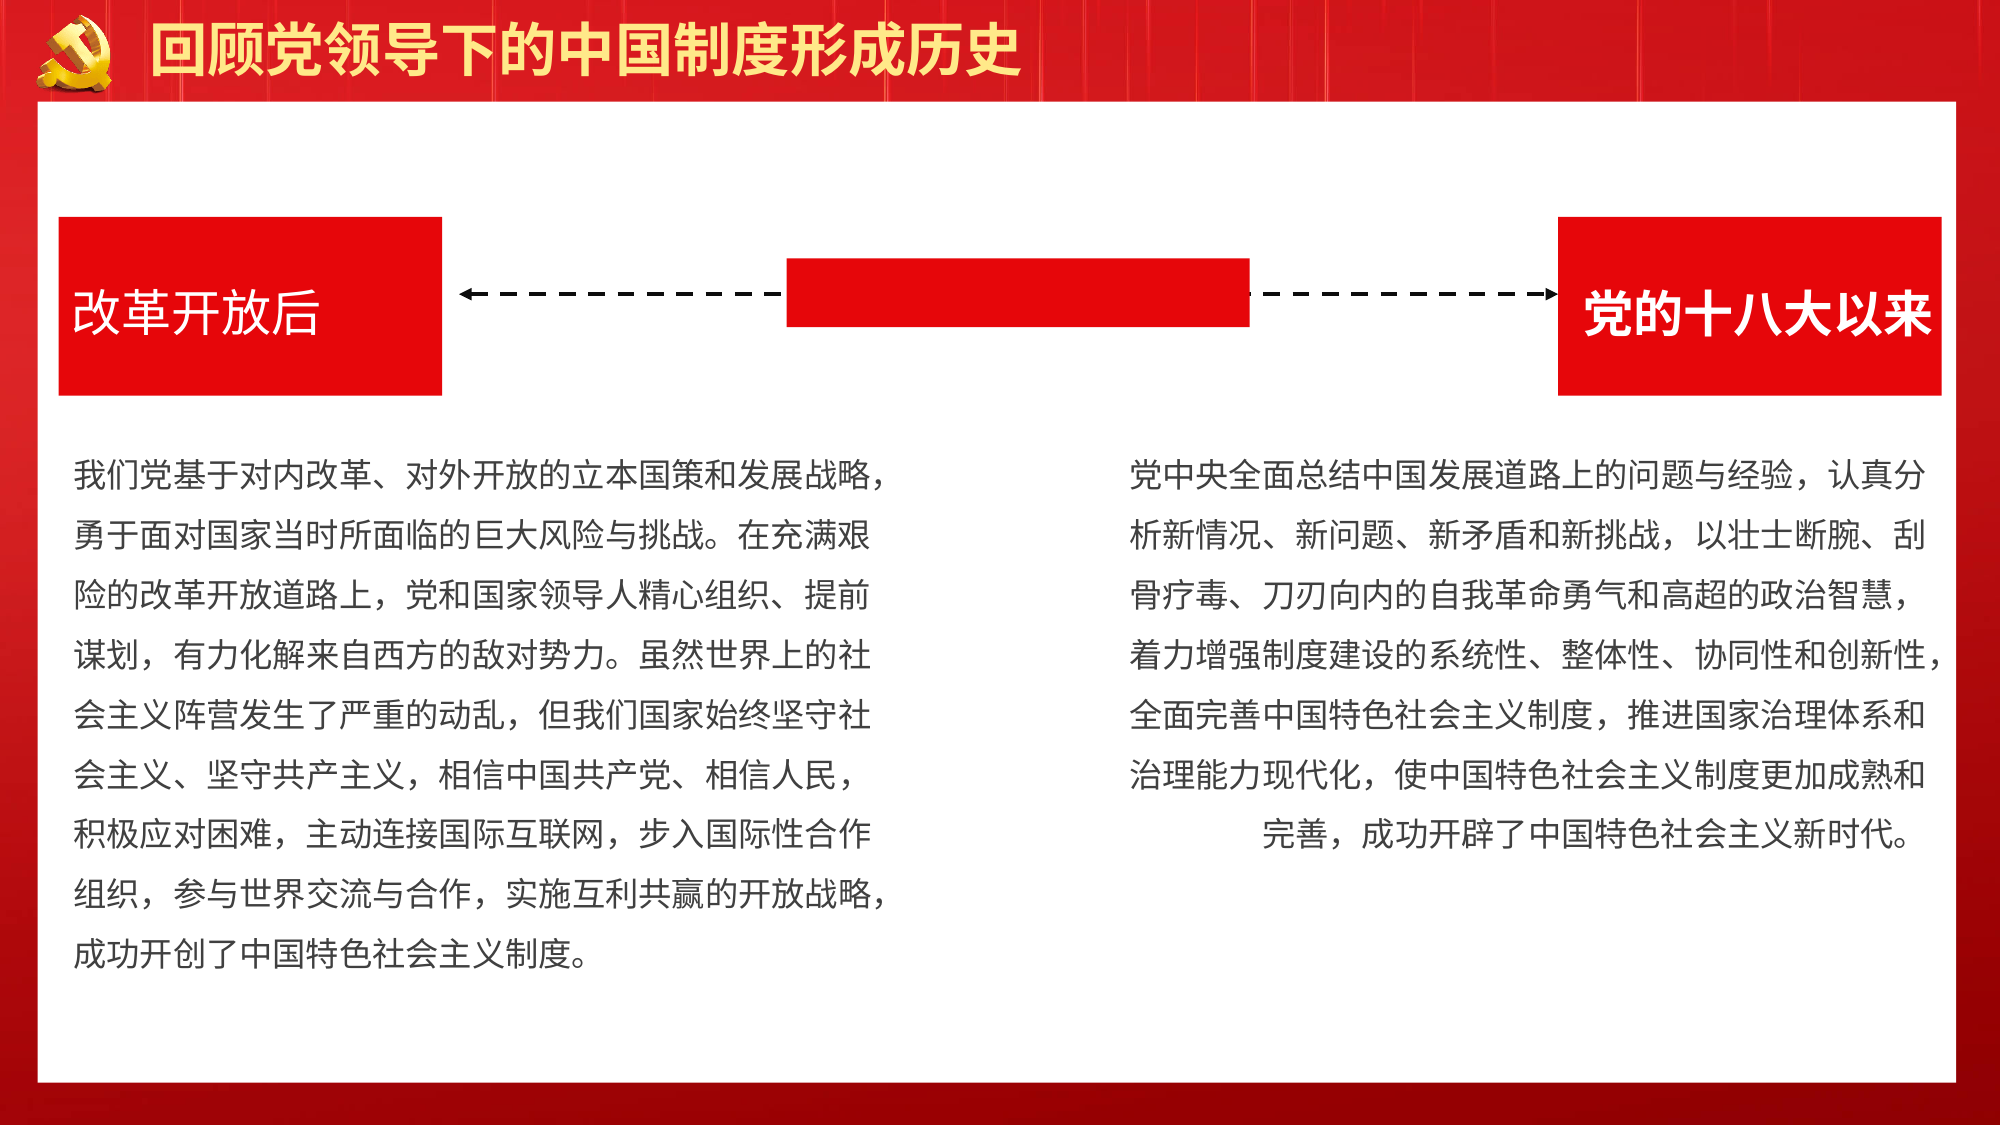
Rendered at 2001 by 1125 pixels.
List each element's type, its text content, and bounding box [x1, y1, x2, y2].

picture [0, 0, 2000, 1125]
text_box [786, 257, 1251, 294]
text_box [1557, 216, 1943, 397]
text_box 党中央全面总结中国发展道路上的问题与经验，认真分析新情况、新问题、新矛盾和新挑战，以壮士断腕、刮骨疗毒、刀刃向内的自我革命勇气和高超的政治智慧，着力增强制度建设的系统性、整体性、协同性和创新性，全面完善中国特色社会主义制度，推进国家治理体系和治理能力现代化，使中国特色社会主义制度更加成熟和完善，成功开辟了中国特色社会主义新时代。 [1092, 426, 1942, 861]
text_box 党的十八大以来 [1568, 275, 1949, 351]
text_box 回顾党领导下的中国制度形成历史 [134, 5, 1046, 91]
text_box [786, 295, 1251, 328]
text_box 改革开放后 [56, 274, 424, 349]
text_box 我们党基于对内改革、对外开放的立本国策和发展战略，勇于面对国家当时所面临的巨大风险与挑战。在充满艰险的改革开放道路上，党和国家领导人精心组织、提前谋划，有力化解来自西方的敌对势力。虽然世界上的社会主义阵营发生了严重的动乱，但我们国家始终坚守社会主义、坚守共产主义，相信中国共产党、相信人民，积极应对困难，主动连接国际互联网，步入国际性合作组织，参与世界交流与合作，实施互利共赢的开放战略，成功开创了中国特色社会主义制度。 [58, 426, 908, 981]
text_box [58, 216, 443, 397]
